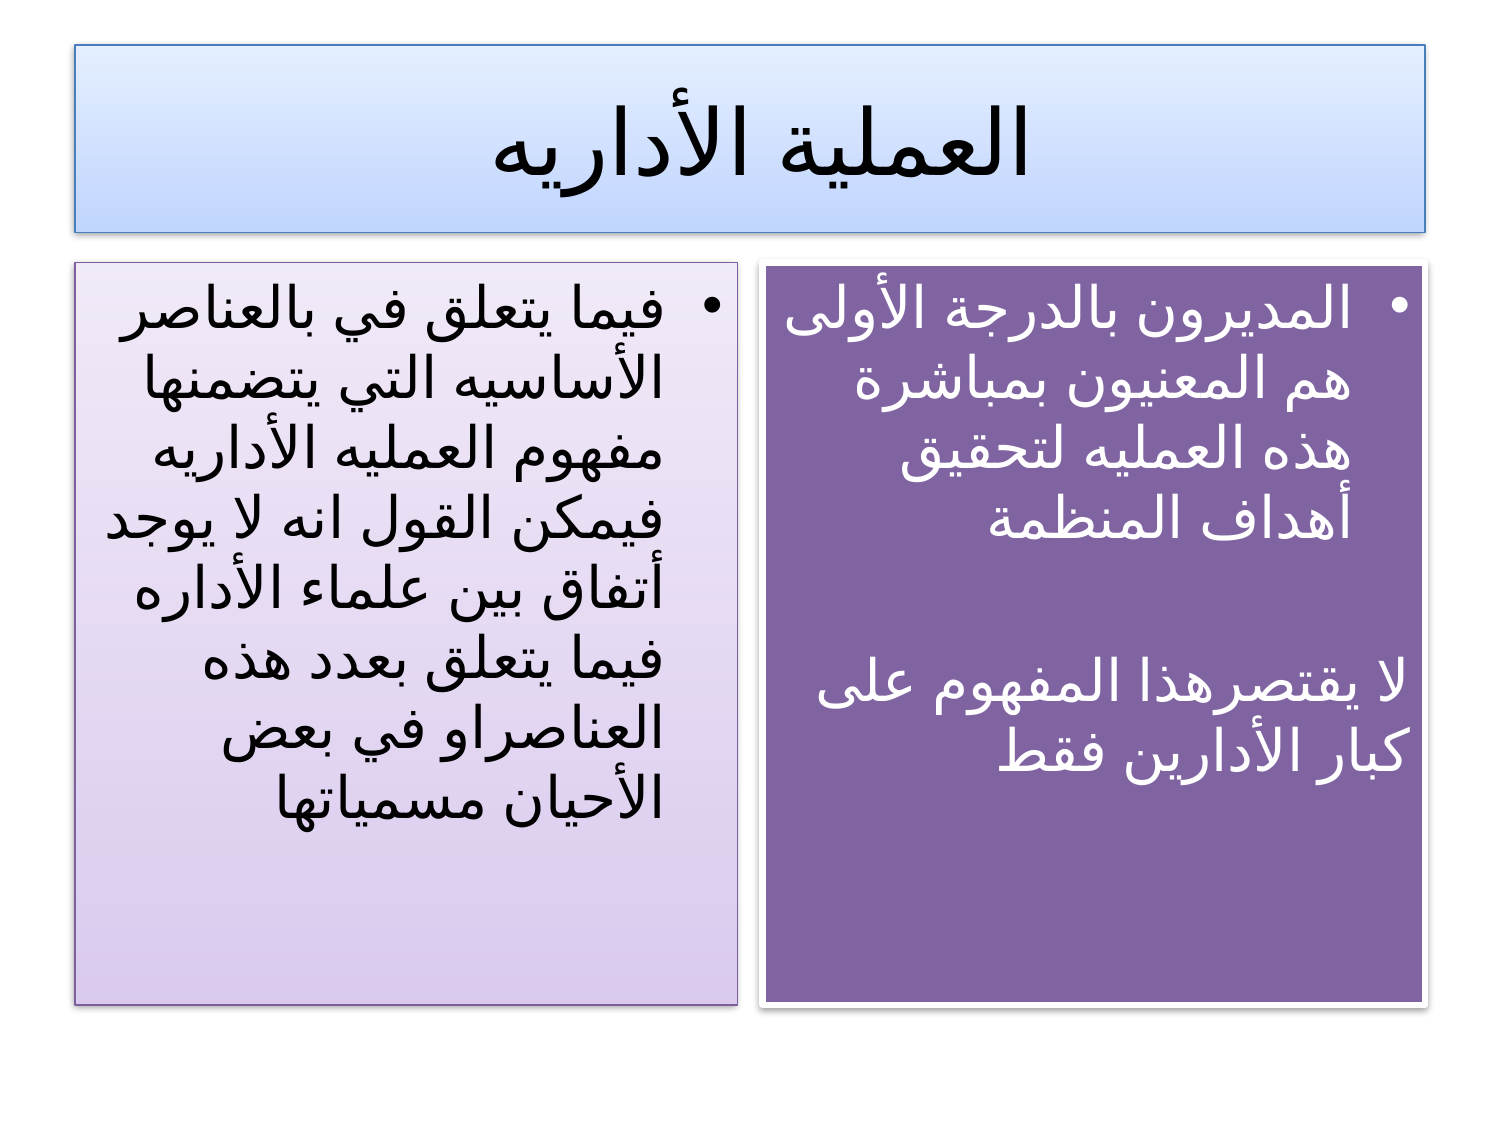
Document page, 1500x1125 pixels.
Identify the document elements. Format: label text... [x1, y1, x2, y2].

list فيما يتعلق في بالعناصر الأساسيه التي يتضمنها مفهوم العمليه الأداريه فيمكن القول انه لا يوجد أتفاق بين علماء الأداره فيما يتعلق بعدد هذه العناصراو في بعض الأحيان مسمياتها [74, 262, 738, 1006]
list المديرون بالدرجة الأولى هم المعنيون بمباشرة هذه العمليه لتحقيق أهداف المنظمة لا يقتصرهذا المفهوم على كبار الأدارين فقط [759, 259, 1428, 1008]
title العملية الأداريه [74, 44, 1426, 233]
